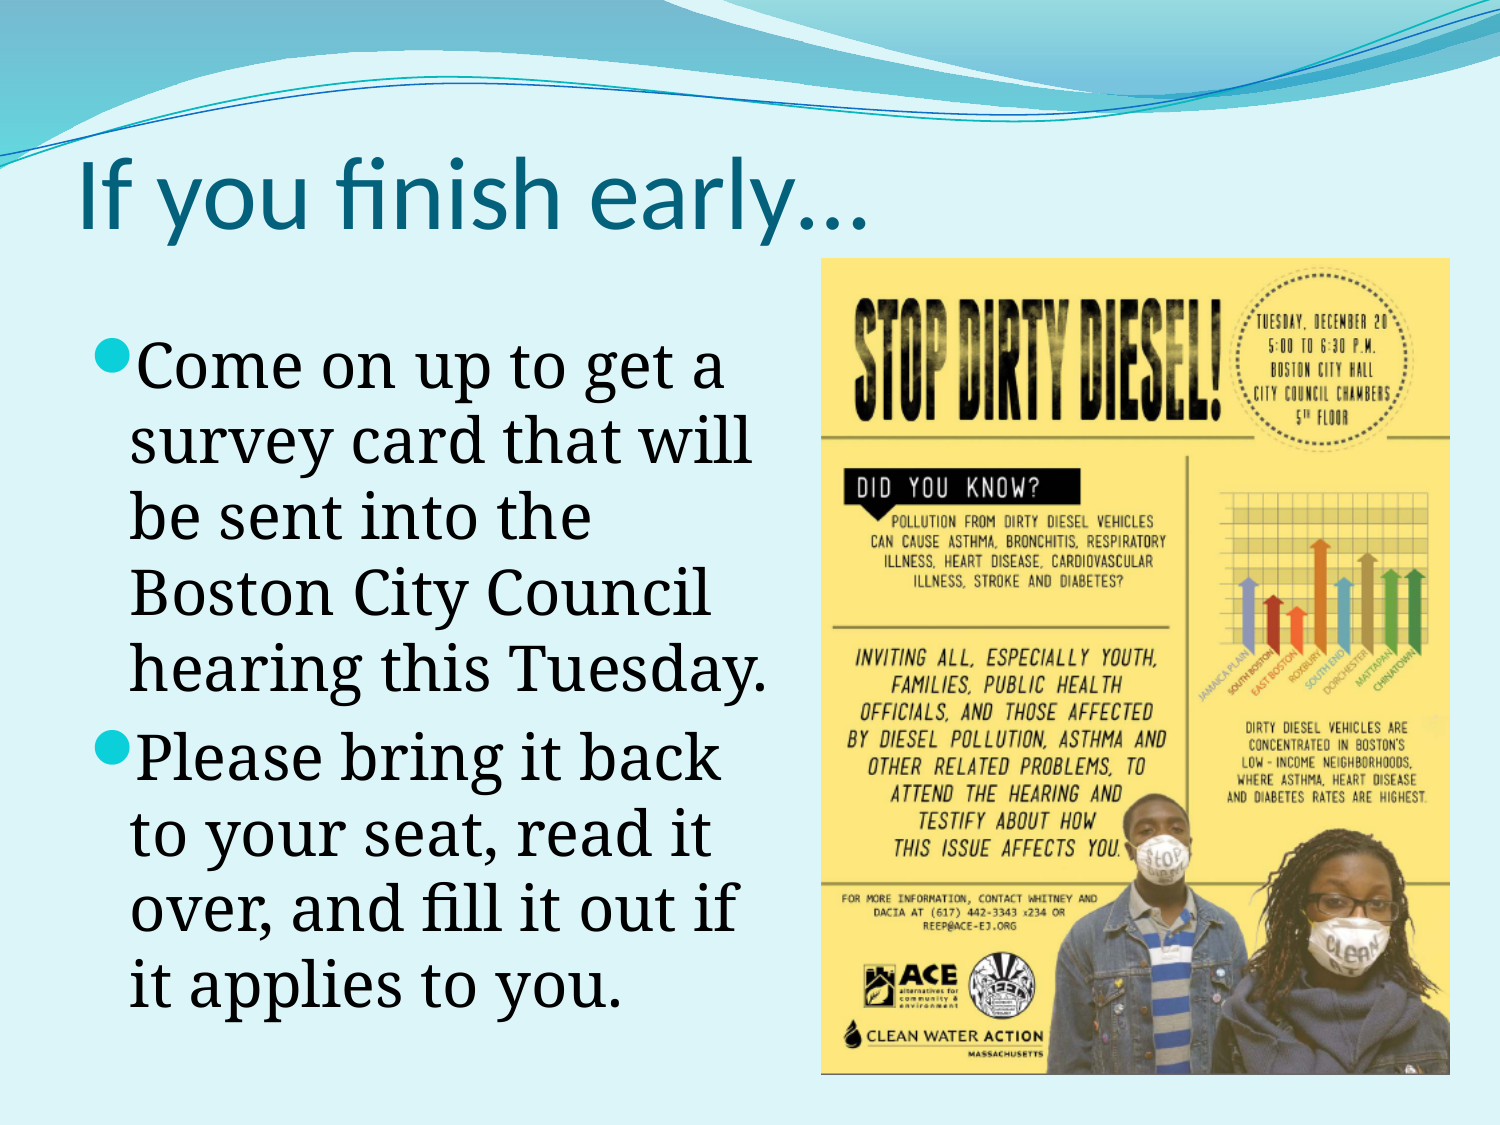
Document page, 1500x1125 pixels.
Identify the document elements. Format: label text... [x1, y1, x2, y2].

title If you finish early… [75, 62, 1425, 250]
list Come on up to get a survey card that will be sent into the Boston City Council hearing this Tuesday. Please bring it back to your seat, read it over, and fill it out if it applies to you. [75, 317, 788, 1038]
picture [820, 258, 1451, 1076]
